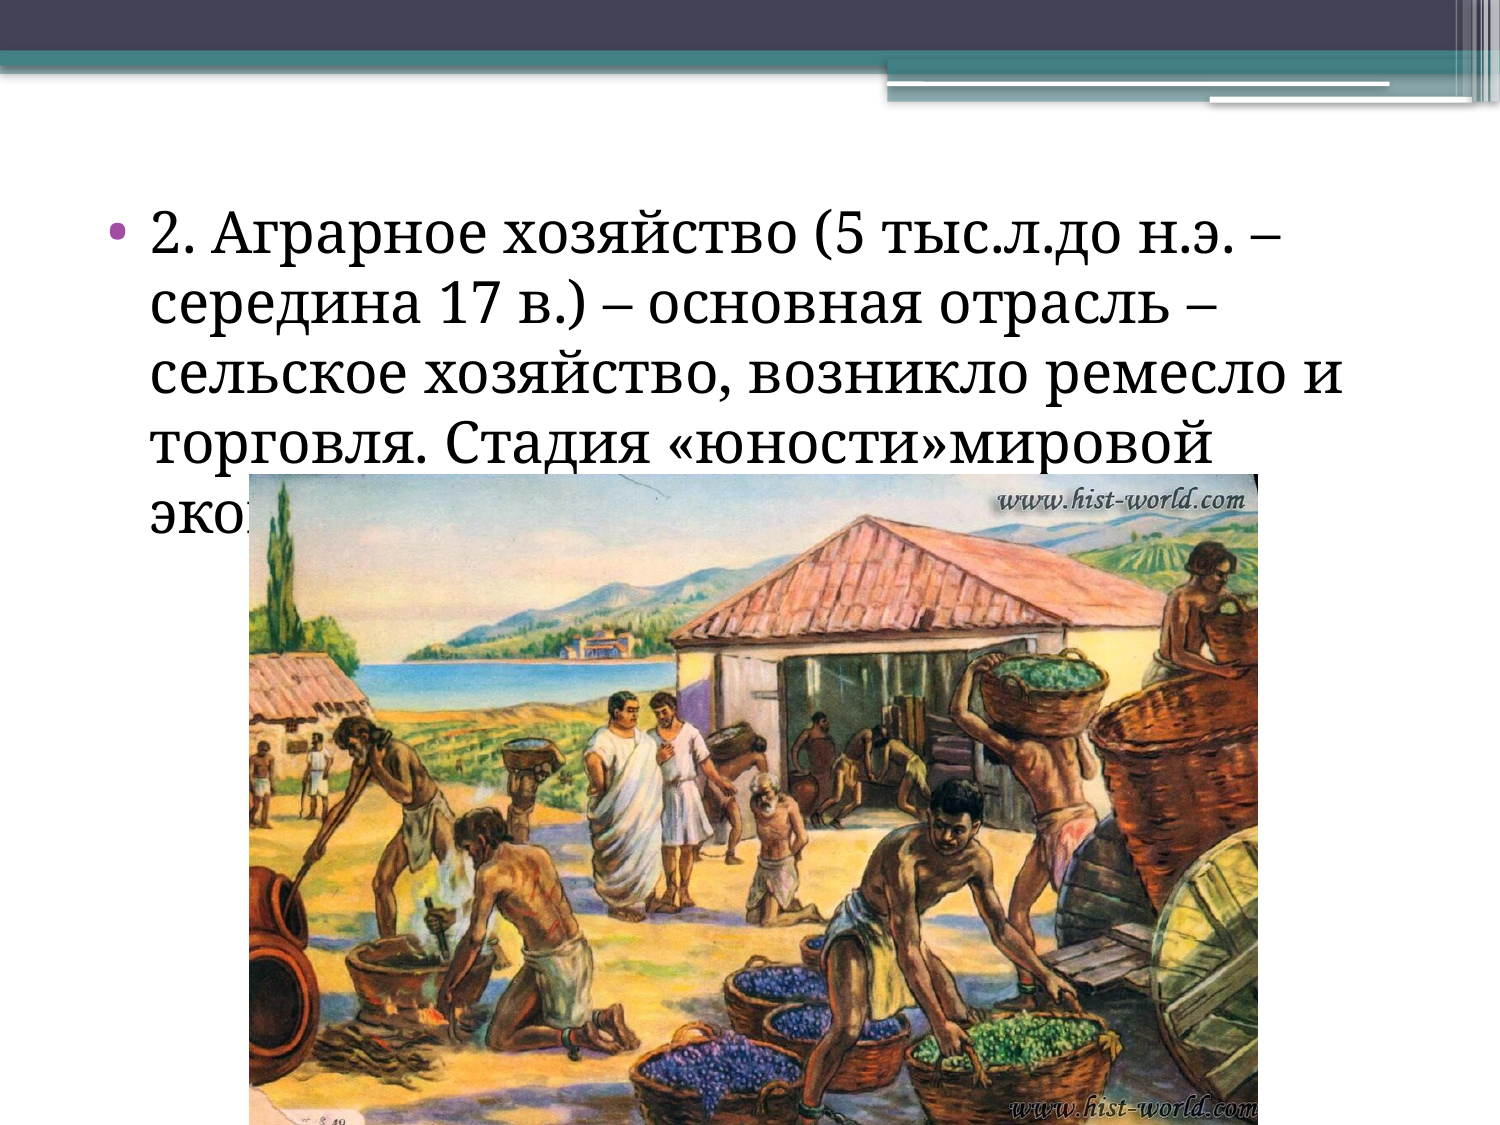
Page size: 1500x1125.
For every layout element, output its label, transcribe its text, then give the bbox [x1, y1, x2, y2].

picture [249, 474, 1258, 1125]
list 2. Аграрное хозяйство (5 тыс.л.до н.э. – середина 17 в.) – основная отрасль – сельское хозяйство, возникло ремесло и торговля. Стадия «юности»мировой экономики [75, 187, 1425, 897]
